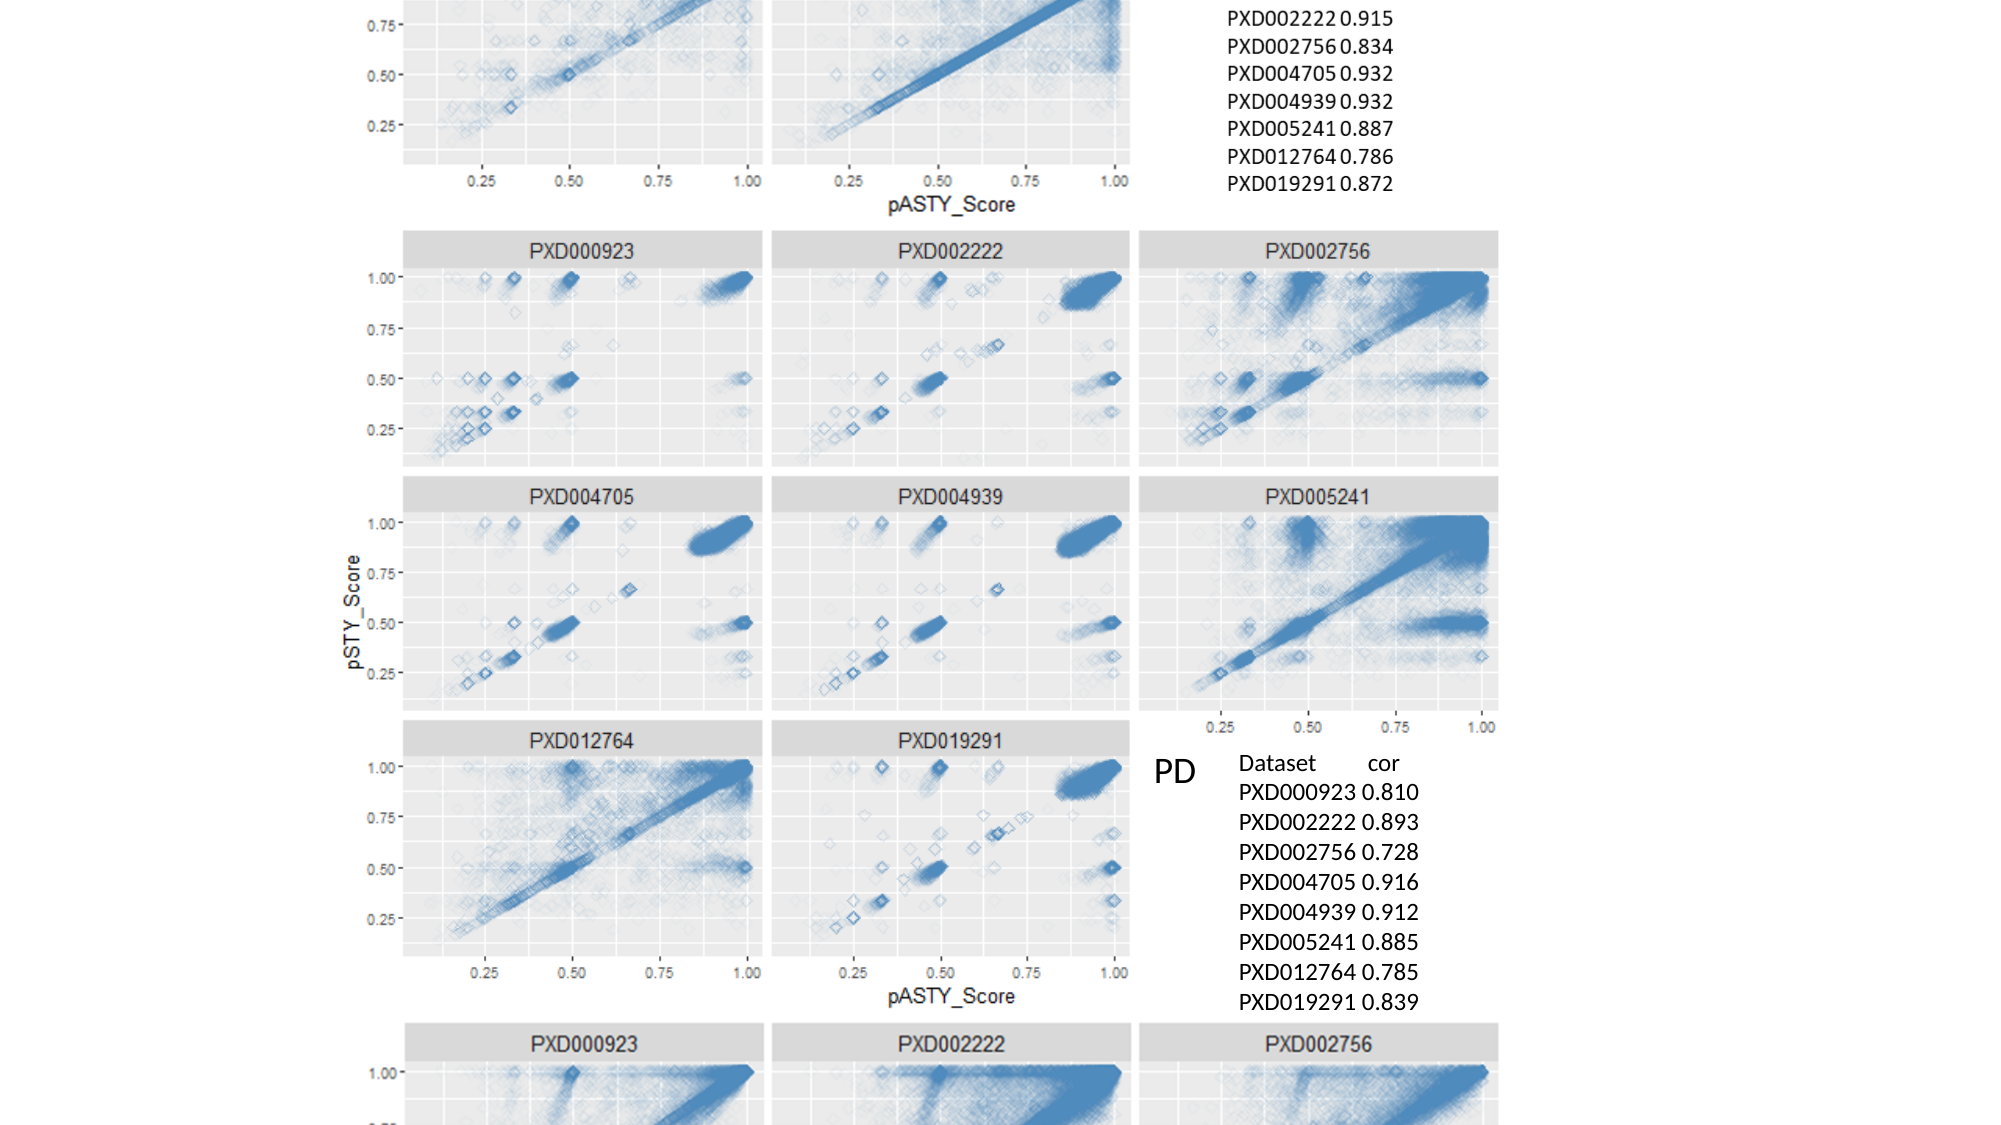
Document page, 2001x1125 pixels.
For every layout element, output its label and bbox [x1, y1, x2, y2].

text_box [333, 0, 1508, 1125]
